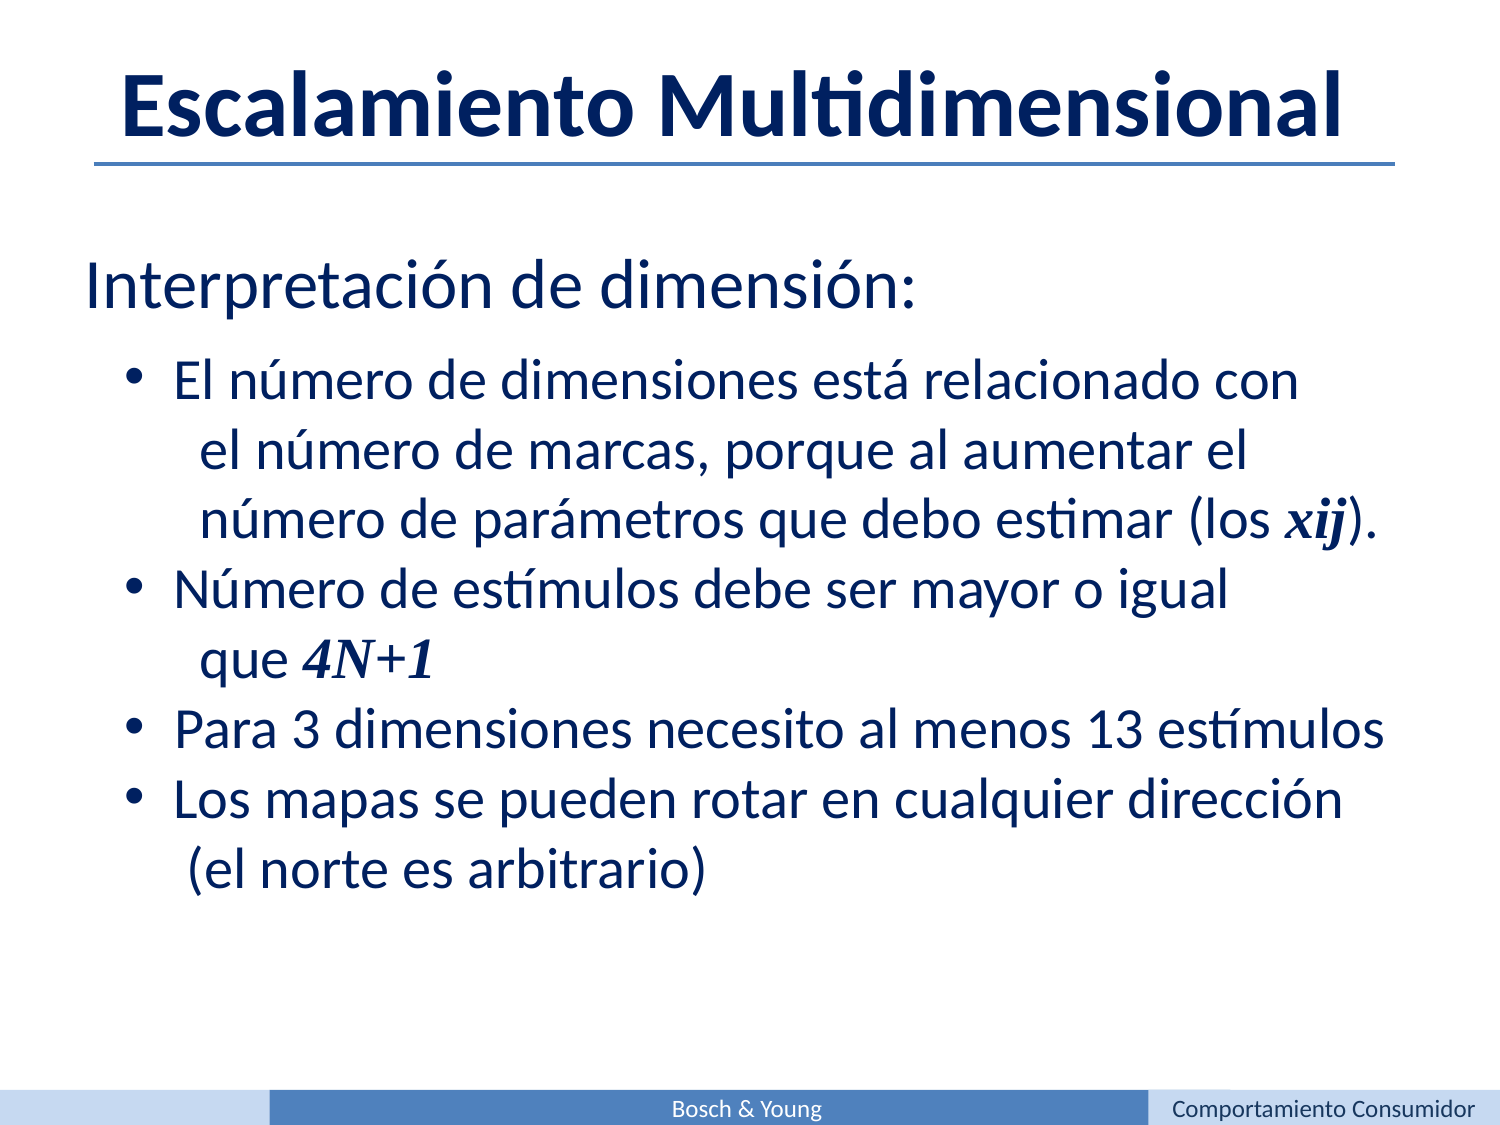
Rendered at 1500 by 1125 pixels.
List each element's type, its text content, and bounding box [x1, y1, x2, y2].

text_box Comportamiento Consumidor [1146, 1088, 1500, 1125]
text_box El número de dimensiones está relacionado con el número de marcas, porque al aumentar el número de parámetros que debo estimar (los xij). Número de estímulos debe ser mayor o igual que 4N+1 Para 3 dimensiones necesito al menos 13 estímulos Los mapas se pueden rotar en cualquier dirección (el norte es arbitrario) [70, 333, 1477, 908]
text_box [0, 1088, 272, 1125]
text_box Bosch & Young [272, 1088, 1146, 1125]
text_box Interpretación de dimensión: [70, 187, 1407, 333]
text_box Escalamiento Multidimensional [46, 35, 1418, 163]
